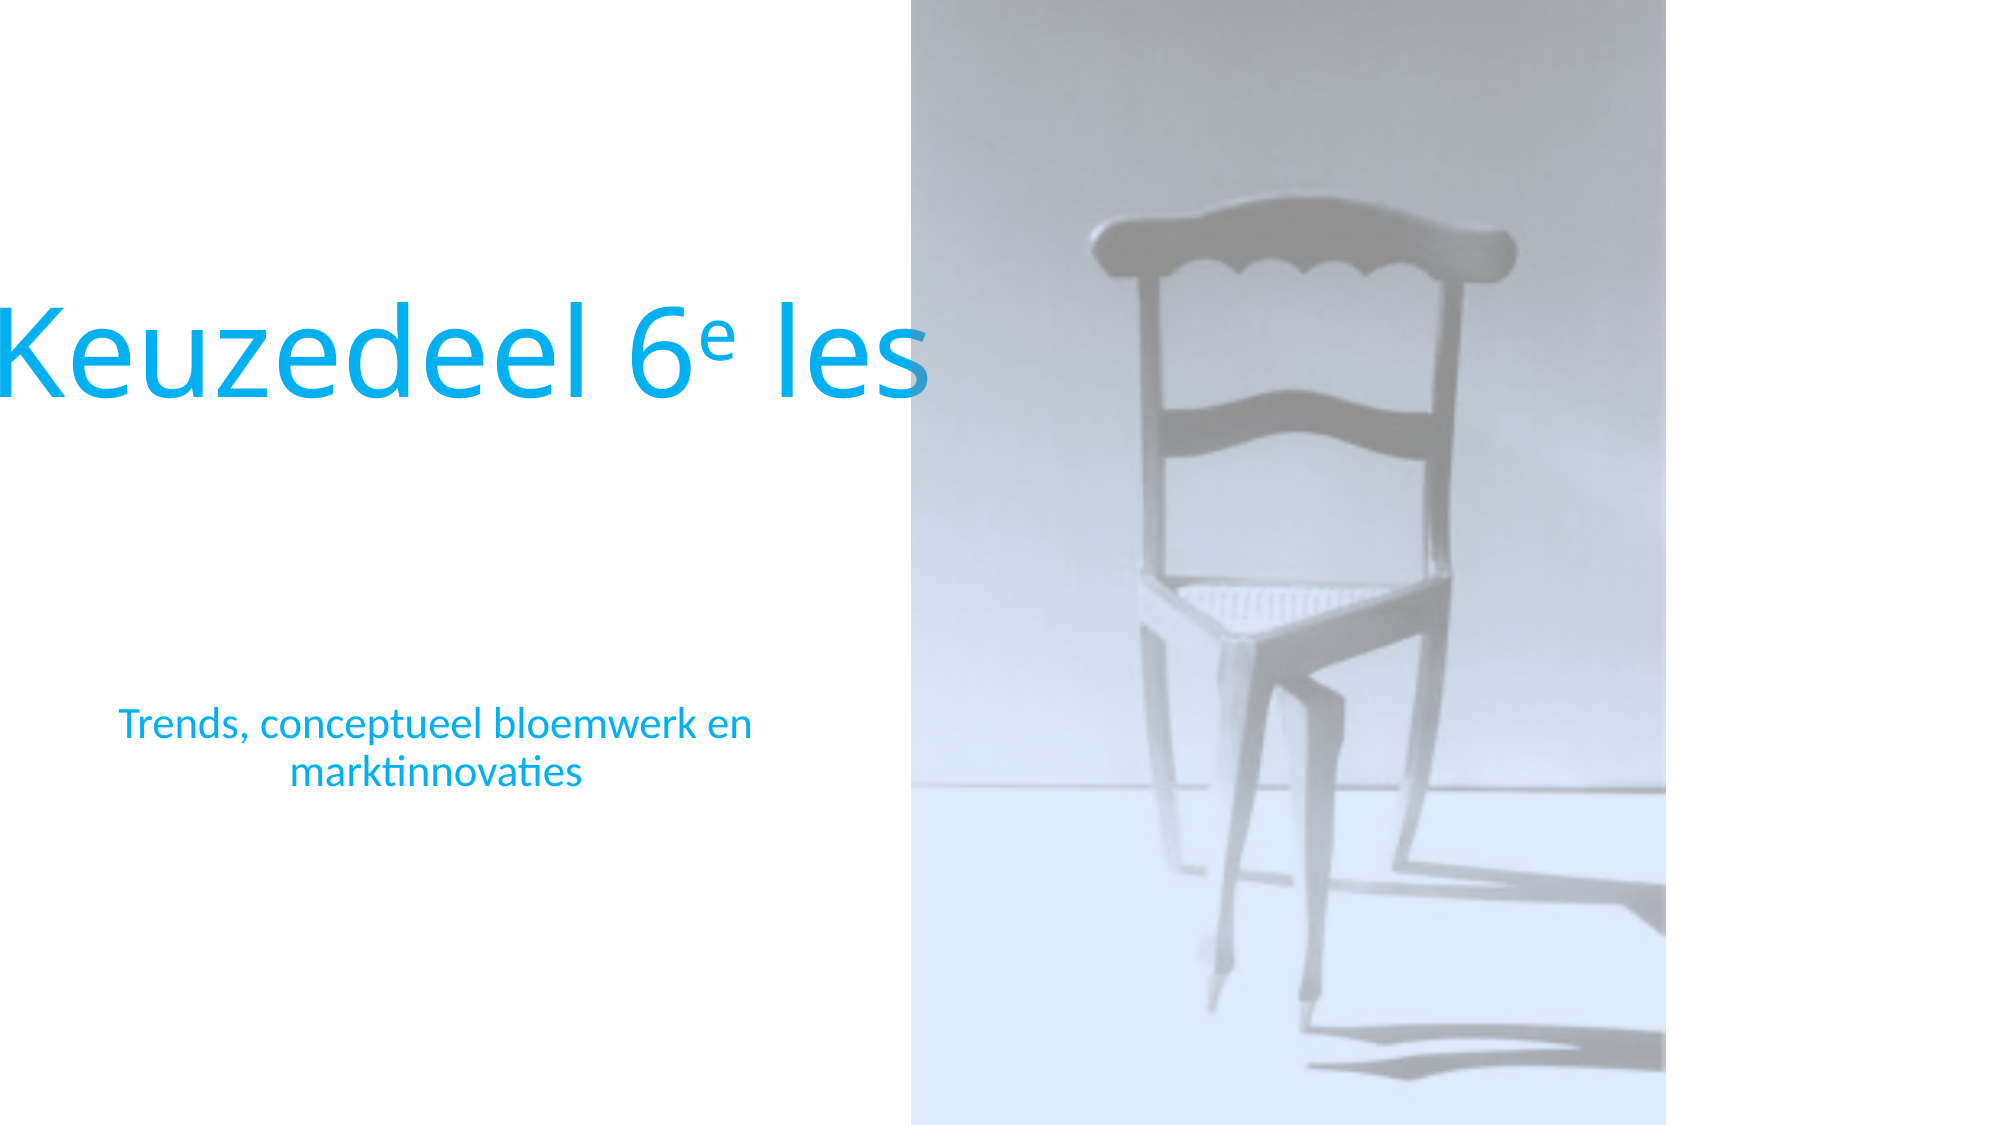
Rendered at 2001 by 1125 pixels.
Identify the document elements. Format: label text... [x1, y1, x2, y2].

picture [911, 0, 1666, 1125]
title Keuzedeel 6e les [0, 98, 911, 432]
subtitle Trends, conceptueel bloemwerk en marktinnovaties [71, 691, 801, 804]
